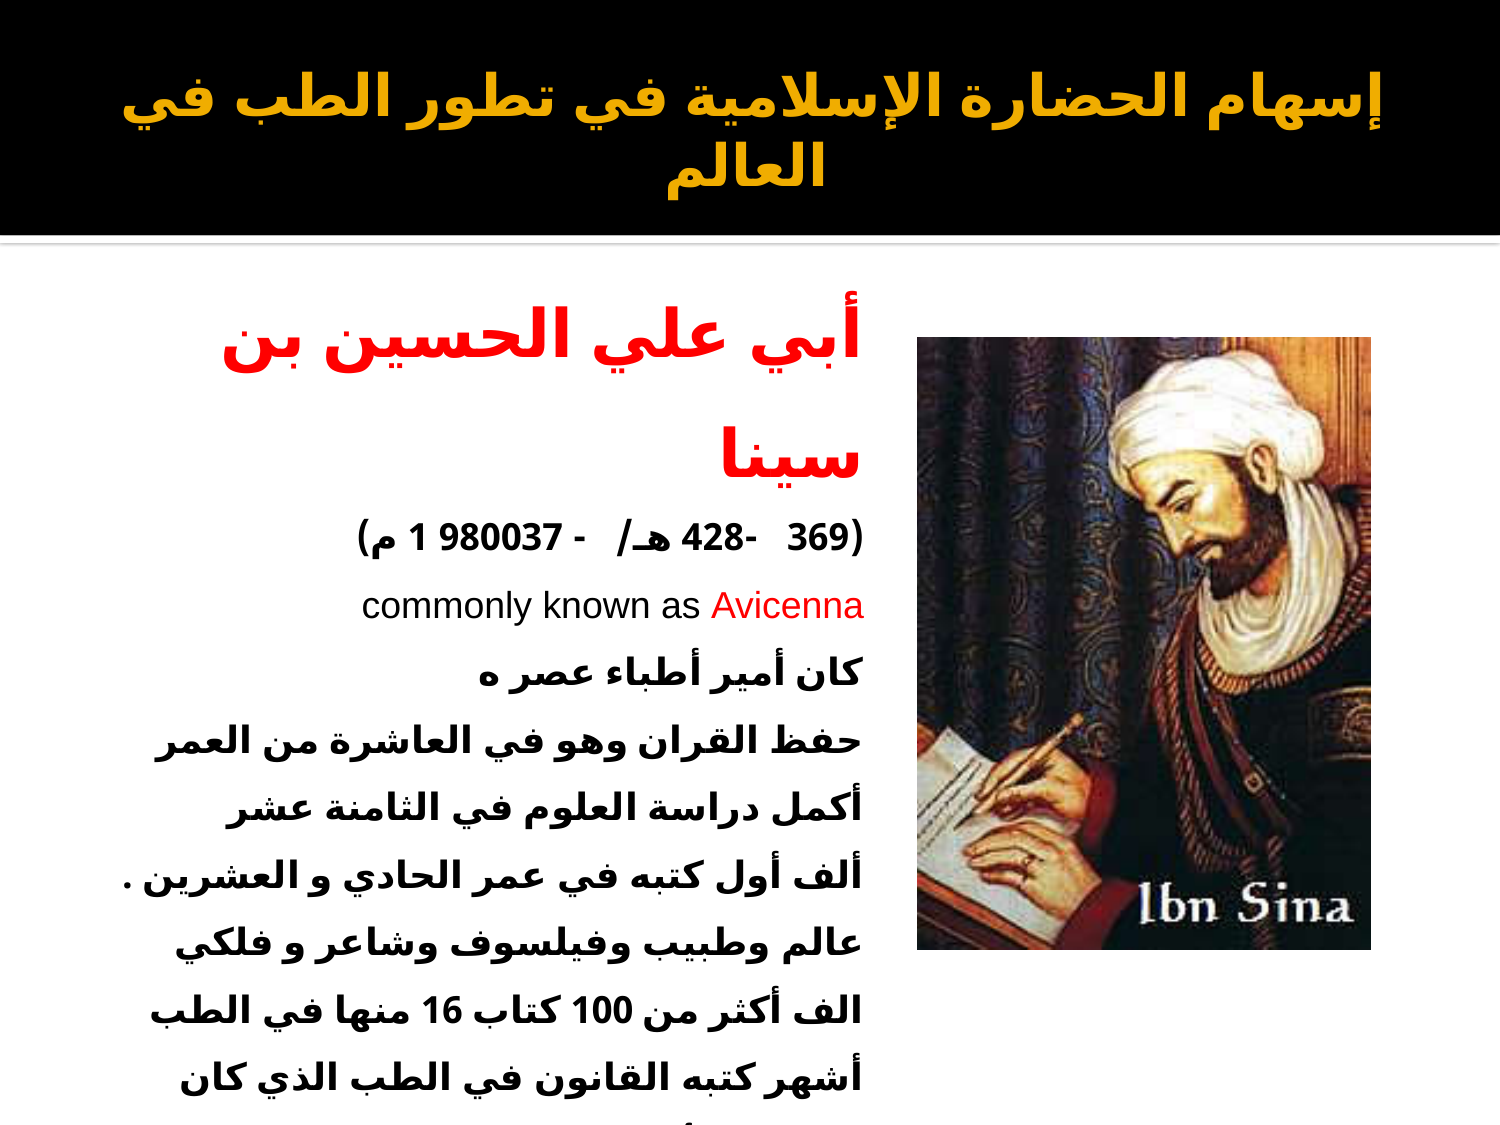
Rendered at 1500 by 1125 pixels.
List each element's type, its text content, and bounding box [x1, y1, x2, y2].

text_box أبي علي الحسين بن سينا (369 -428 هـ/ - 980037 1 م) commonly known as Avicenna كان أمير أطباء عصر ه حفظ القران وهو في العاشرة من العمر أكمل دراسة العلوم في الثامنة عشر ألف أول كتبه في عمر الحادي و العشرين . عالم وطبيب وفيلسوف وشاعر و فلكي الف أكثر من 100 كتاب 16 منها في الطب أشهر كتبه القانون في الطب الذي كان المرجع للأطباء في اوربا حتى القرن السابع عشر [53, 243, 879, 1125]
title إسهام الحضارة الإسلامية في تطور الطب في العالم [75, 25, 1425, 231]
picture [917, 337, 1371, 950]
